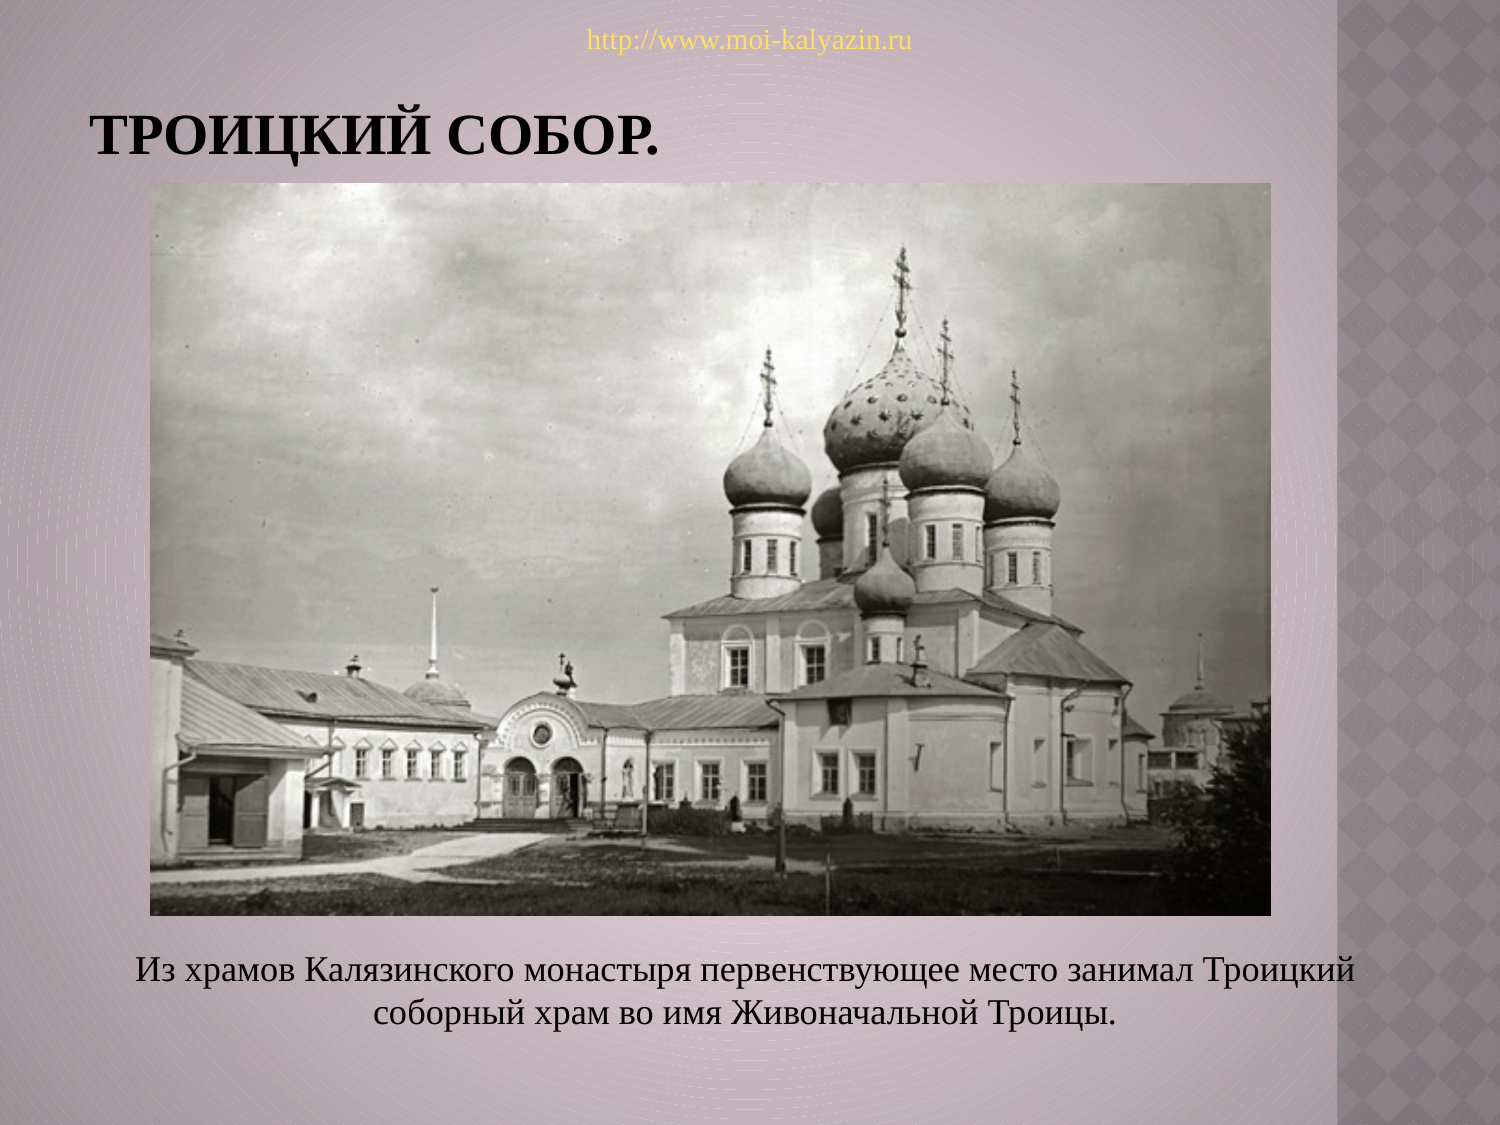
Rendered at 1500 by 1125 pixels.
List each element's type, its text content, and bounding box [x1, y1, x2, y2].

list Из храмов Калязинского монастыря первенствующее место занимал Троицкий соборный храм во имя Живоначальной Троицы. [46, 937, 1402, 1041]
title Троицкий собор. [82, 23, 1432, 166]
text_box http://www.moi-kalyazin.ru [571, 12, 929, 63]
picture [149, 182, 1272, 916]
